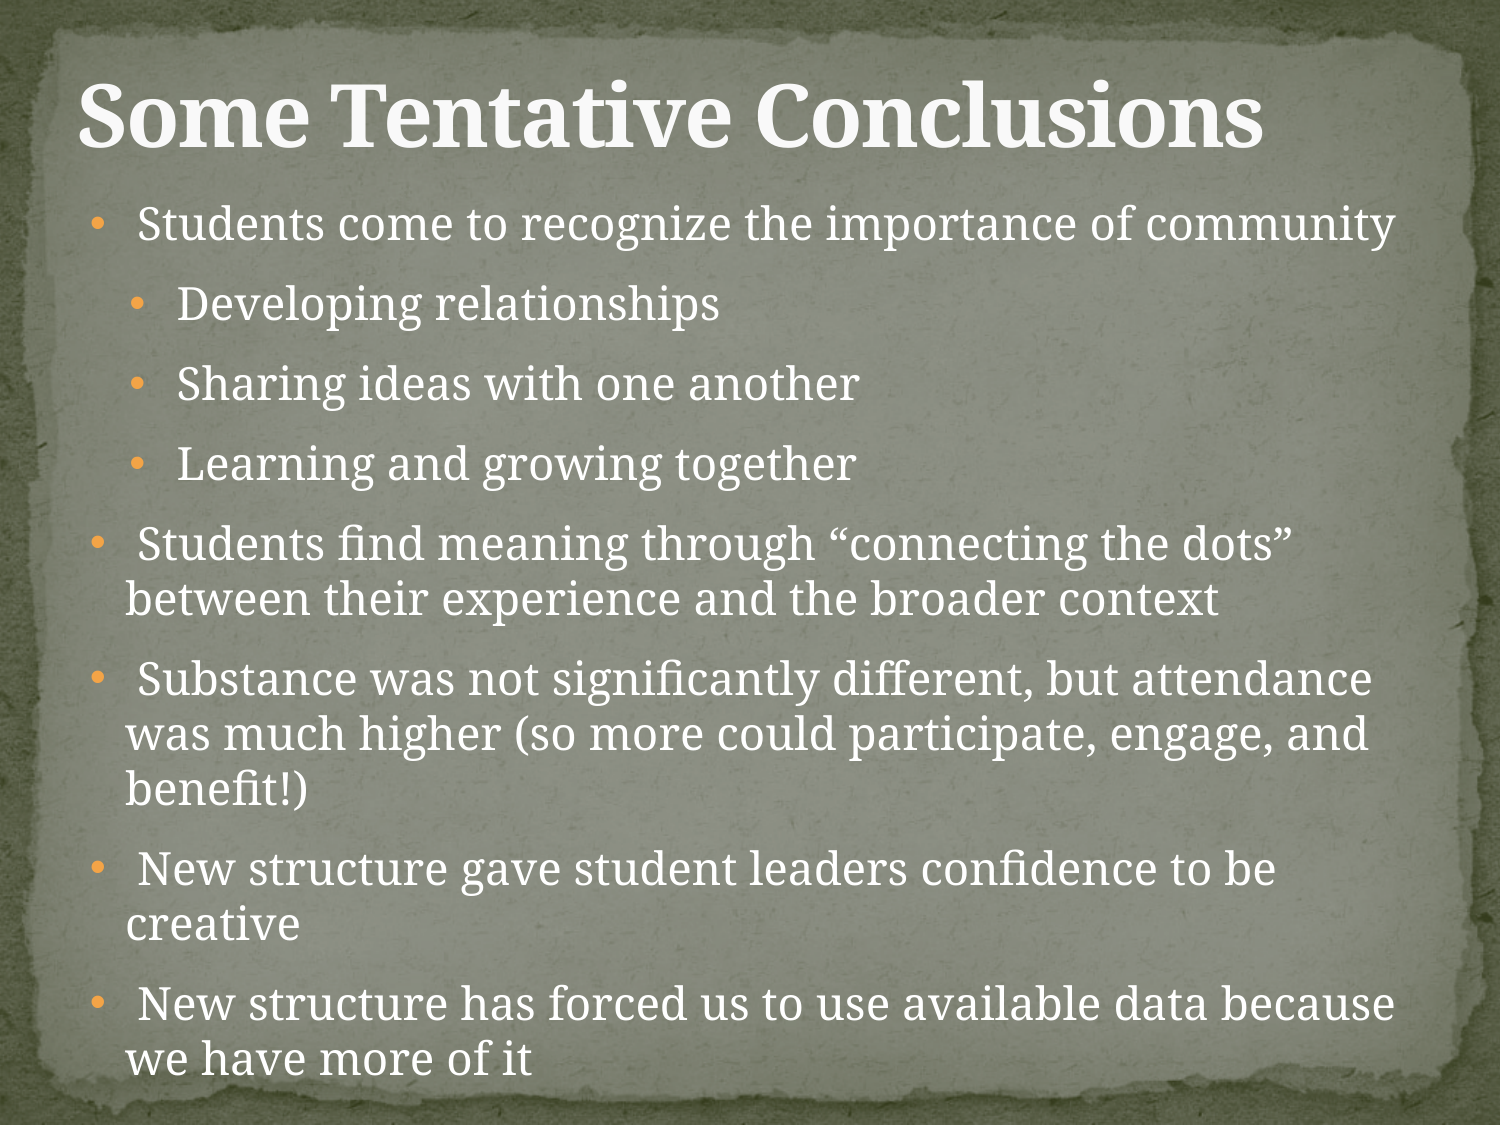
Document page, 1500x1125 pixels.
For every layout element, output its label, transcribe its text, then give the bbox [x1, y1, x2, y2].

title Some Tentative Conclusions [62, 12, 1450, 213]
text_box Students come to recognize the importance of community Developing relationships Sharing ideas with one another Learning and growing together Students find meaning through “connecting the dots” between their experience and the broader context Substance was not significantly different, but attendance was much higher (so more could participate, engage, and benefit!) New structure gave student leaders confidence to be creative New structure has forced us to use available data because we have more of it [75, 187, 1463, 1125]
